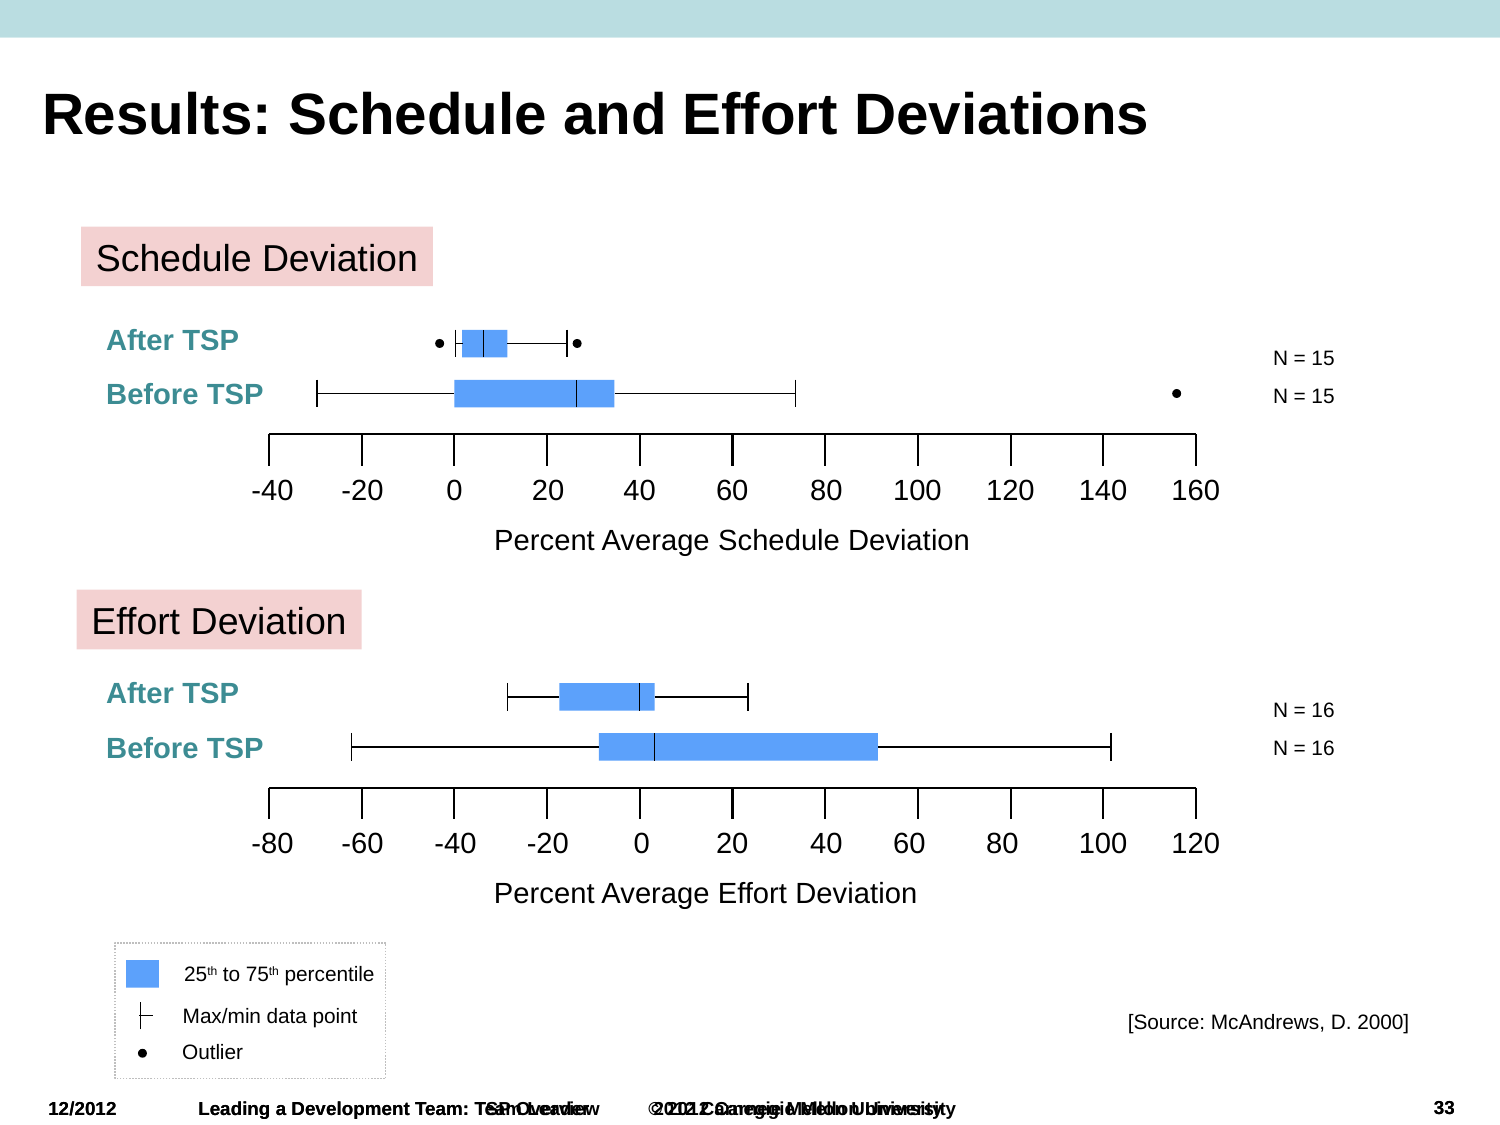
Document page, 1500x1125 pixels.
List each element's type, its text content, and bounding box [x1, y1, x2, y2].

text_box N = 15 [1258, 337, 1350, 374]
text_box 0 [618, 816, 665, 867]
text_box N = 15 [1258, 374, 1350, 415]
text_box -40 [236, 463, 309, 514]
text_box [598, 733, 654, 761]
text_box [641, 683, 655, 711]
text_box [572, 338, 582, 348]
text_box 100 [1063, 816, 1143, 867]
text_box 120 [1156, 816, 1236, 867]
title Results: Schedule and Effort Deviations [42, 89, 1438, 147]
text_box After TSP [91, 313, 255, 364]
text_box [1172, 388, 1182, 398]
text_box 120 [971, 463, 1050, 514]
text_box 80 [971, 816, 1034, 867]
text_box [462, 329, 483, 358]
text_box [454, 379, 576, 408]
text_box 60 [701, 463, 764, 514]
text_box 60 [878, 816, 941, 867]
text_box 40 [608, 463, 671, 514]
text_box 100 [878, 463, 957, 514]
text_box [577, 379, 615, 408]
text_box Before TSP [91, 368, 279, 418]
text_box [114, 942, 386, 1079]
text_box -20 [512, 816, 584, 867]
text_box 20 [701, 816, 764, 867]
text_box 0 [431, 463, 478, 514]
text_box 80 [795, 463, 858, 514]
text_box -80 [236, 816, 309, 867]
text_box [559, 683, 639, 711]
text_box Effort Deviation [76, 589, 362, 650]
text_box Percent Average Schedule Deviation [479, 514, 986, 564]
text_box After TSP [91, 667, 255, 717]
text_box Before TSP [91, 721, 279, 772]
text_box [484, 329, 508, 358]
text_box N = 16 [1258, 689, 1350, 727]
text_box 140 [1063, 463, 1143, 514]
text_box N = 16 [1258, 727, 1350, 768]
text_box -20 [326, 463, 399, 514]
text_box 20 [517, 463, 580, 514]
text_box [656, 733, 878, 761]
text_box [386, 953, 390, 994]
text_box -40 [419, 816, 492, 867]
text_box [Source: McAndrews, D. 2000] [1113, 1001, 1425, 1042]
text_box [435, 338, 445, 348]
text_box 160 [1156, 463, 1236, 514]
text_box -60 [326, 816, 399, 867]
text_box 40 [795, 816, 858, 867]
text_box Percent Average Effort Deviation [479, 867, 933, 918]
text_box Schedule Deviation [81, 226, 433, 287]
